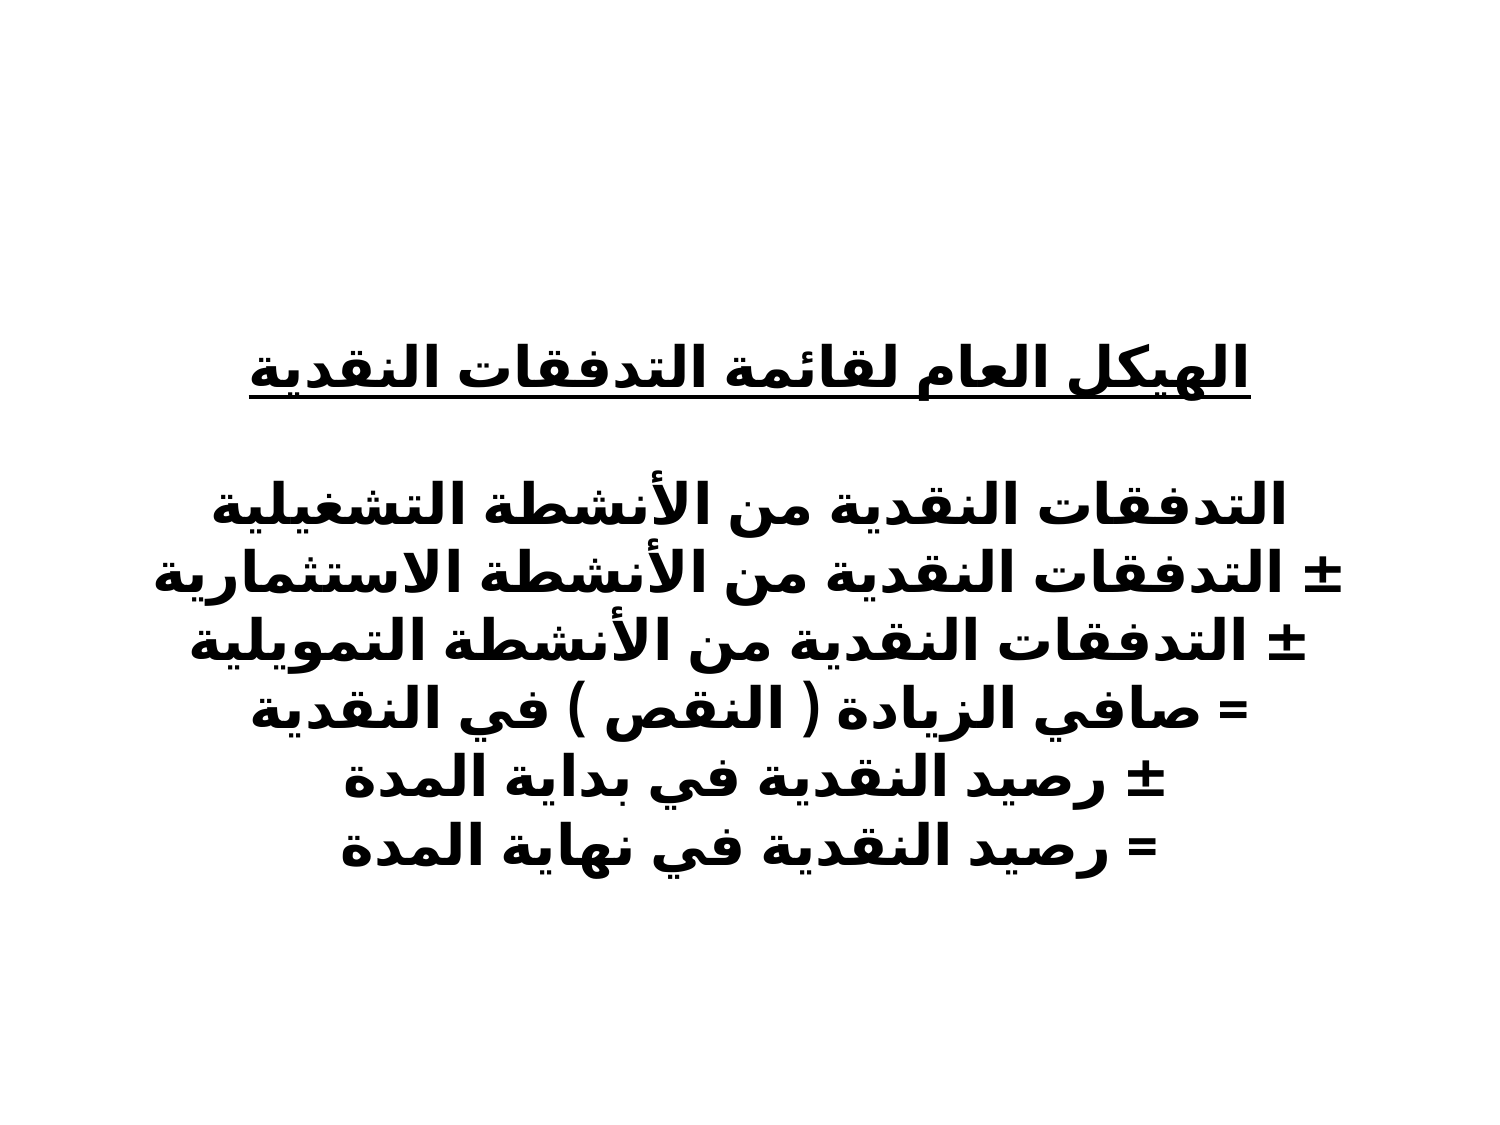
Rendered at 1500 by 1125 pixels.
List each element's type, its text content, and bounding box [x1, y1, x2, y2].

title الهيكل العام لقائمة التدفقات النقدية التدفقات النقدية من الأنشطة التشغيلية ± التدفقات النقدية من الأنشطة الاستثمارية ± التدفقات النقدية من الأنشطة التمويلية = صافي الزيادة ( النقص ) في النقدية ± رصيد النقدية في بداية المدة = رصيد النقدية في نهاية المدة [75, 45, 1425, 1094]
